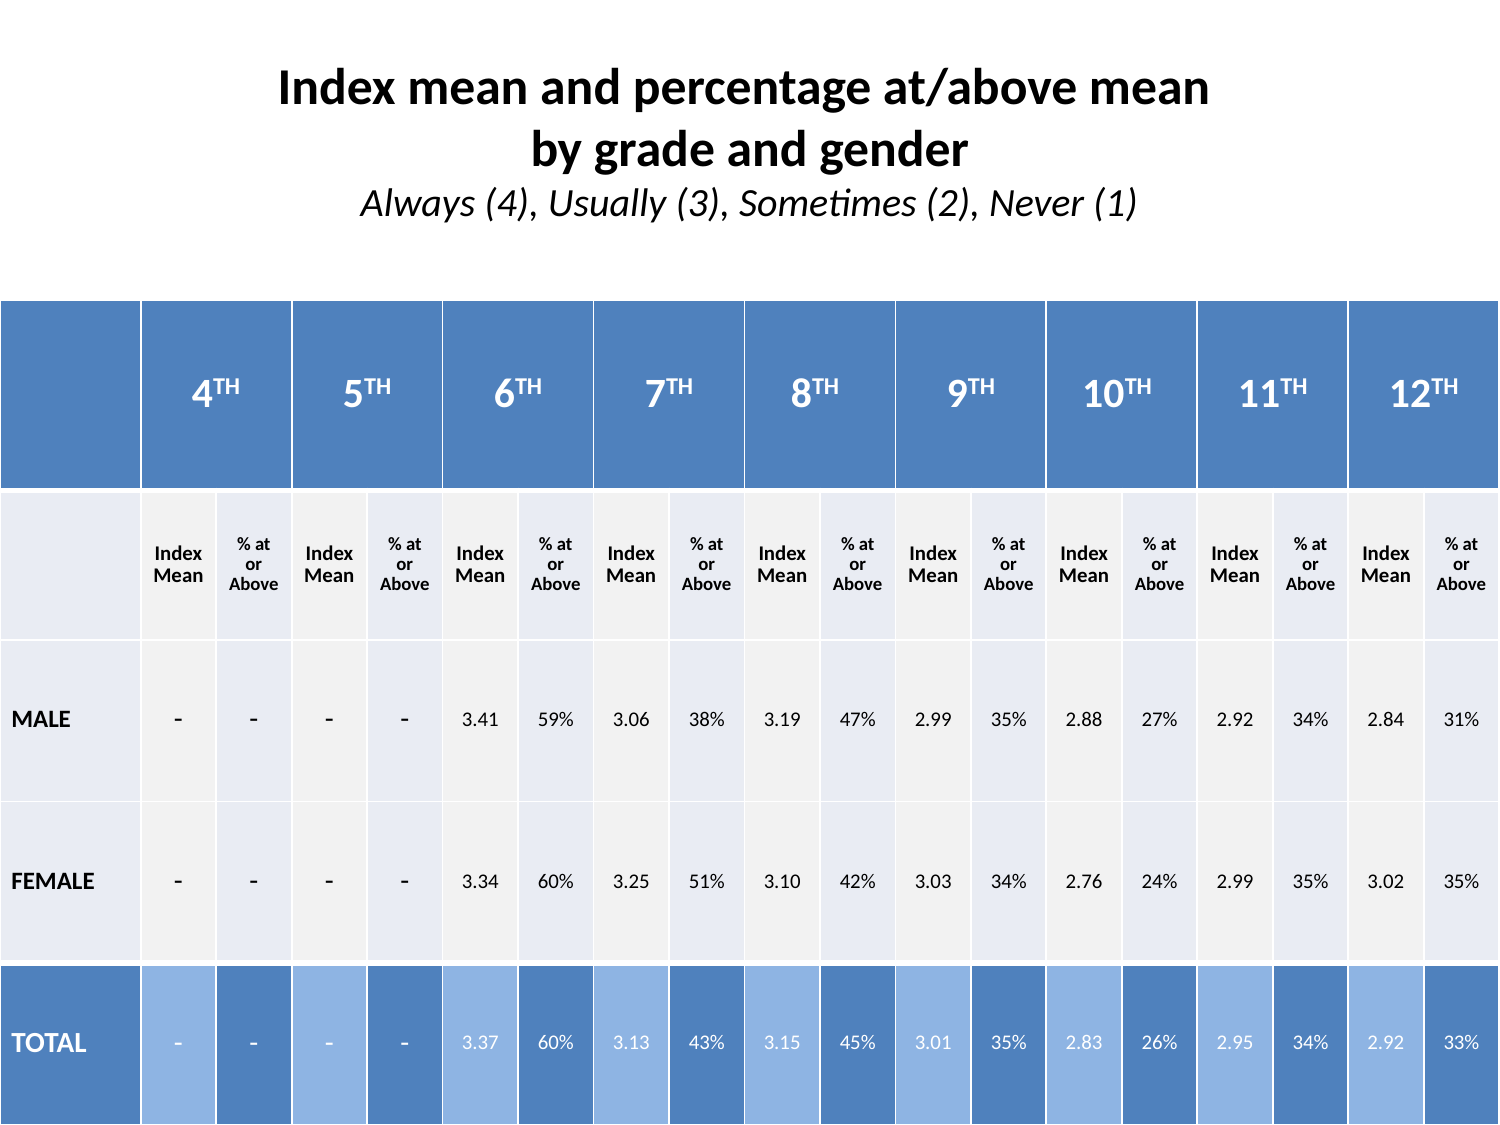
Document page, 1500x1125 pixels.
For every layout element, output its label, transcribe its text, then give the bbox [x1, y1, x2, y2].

table_header 7TH [594, 301, 744, 488]
table_header 5TH [293, 301, 442, 488]
table_cell 31% [1425, 641, 1498, 801]
table_cell % at or Above [368, 493, 442, 639]
table_cell FEMALE [1, 802, 140, 960]
table_cell 3.10 [745, 802, 819, 960]
table_cell 59% [519, 641, 593, 801]
table_cell 34% [1274, 641, 1347, 801]
table_cell % at or Above [217, 493, 291, 639]
table_cell 35% [972, 641, 1045, 801]
table_cell 60% [519, 802, 593, 960]
table_cell 2.92 [1349, 966, 1423, 1124]
table_cell 3.06 [594, 641, 668, 801]
table_cell Index Mean [293, 493, 366, 639]
table_cell 3.13 [594, 966, 668, 1124]
table_header 12TH [1349, 301, 1498, 488]
table_cell 3.15 [745, 966, 819, 1124]
table_cell 2.83 [1047, 966, 1121, 1124]
table_cell 47% [821, 641, 895, 801]
table_header 11TH [1198, 301, 1347, 488]
table_cell 3.19 [745, 641, 819, 801]
table_cell % at or Above [519, 493, 593, 639]
table_cell - [217, 802, 291, 960]
table_cell 2.99 [896, 641, 970, 801]
table_cell - [368, 966, 442, 1124]
table_cell % at or Above [1123, 493, 1196, 639]
table_cell % at or Above [972, 493, 1045, 639]
table_cell % at or Above [670, 493, 744, 639]
table_header 9TH [896, 301, 1045, 488]
table_cell 3.01 [896, 966, 970, 1124]
table_cell 3.02 [1349, 802, 1423, 960]
table_cell Index Mean [594, 493, 668, 639]
table_cell 42% [821, 802, 895, 960]
table_cell 45% [821, 966, 895, 1124]
table_cell 2.76 [1047, 802, 1121, 960]
table_cell 3.34 [443, 802, 517, 960]
table_cell - [368, 641, 442, 801]
table_cell 38% [670, 641, 744, 801]
table_cell - [368, 802, 442, 960]
table_cell - [217, 966, 291, 1124]
table_cell 2.99 [1198, 802, 1272, 960]
table_cell Index Mean [443, 493, 517, 639]
title Index mean and percentage at/above mean by grade and gender Always (4), Usually (3), Sometimes (2), Never (1) [0, 45, 1500, 233]
table_cell Index Mean [1047, 493, 1121, 639]
table_header 10TH [1047, 301, 1196, 488]
table_cell 51% [670, 802, 744, 960]
table_cell 3.41 [443, 641, 517, 801]
table_header 8TH [745, 301, 895, 488]
table_cell TOTAL [1, 966, 140, 1124]
table_cell - [293, 802, 366, 960]
table_cell 35% [1274, 802, 1347, 960]
table_cell 35% [972, 966, 1045, 1124]
table_cell - [293, 641, 366, 801]
table_cell 24% [1123, 802, 1196, 960]
table_cell Index Mean [896, 493, 970, 639]
table_cell Index Mean [1349, 493, 1423, 639]
table_cell [1, 493, 140, 639]
table_header [1, 301, 140, 488]
table_cell 3.25 [594, 802, 668, 960]
table_cell Index Mean [745, 493, 819, 639]
table_cell 2.92 [1198, 641, 1272, 801]
table_header 6TH [443, 301, 593, 488]
table_cell % at or Above [1274, 493, 1347, 639]
table_cell - [293, 966, 366, 1124]
table_cell - [142, 802, 215, 960]
table_cell - [142, 966, 215, 1124]
table_cell Index Mean [142, 493, 215, 639]
table_header 4TH [142, 301, 291, 488]
table_cell 34% [972, 802, 1045, 960]
table_cell 34% [1274, 966, 1347, 1124]
table_cell % at or Above [821, 493, 895, 639]
table_cell - [217, 641, 291, 801]
table_cell 2.88 [1047, 641, 1121, 801]
table_cell - [142, 641, 215, 801]
table_cell MALE [1, 641, 140, 801]
table_cell 33% [1425, 966, 1498, 1124]
table_cell Index Mean [1198, 493, 1272, 639]
table_cell 2.84 [1349, 641, 1423, 801]
table_cell 43% [670, 966, 744, 1124]
table_cell 60% [519, 966, 593, 1124]
table_cell 26% [1123, 966, 1196, 1124]
table_cell 2.95 [1198, 966, 1272, 1124]
table_cell 27% [1123, 641, 1196, 801]
table_cell 3.37 [443, 966, 517, 1124]
table_cell 35% [1425, 802, 1498, 960]
table_cell % at or Above [1425, 493, 1498, 639]
table_cell 3.03 [896, 802, 970, 960]
